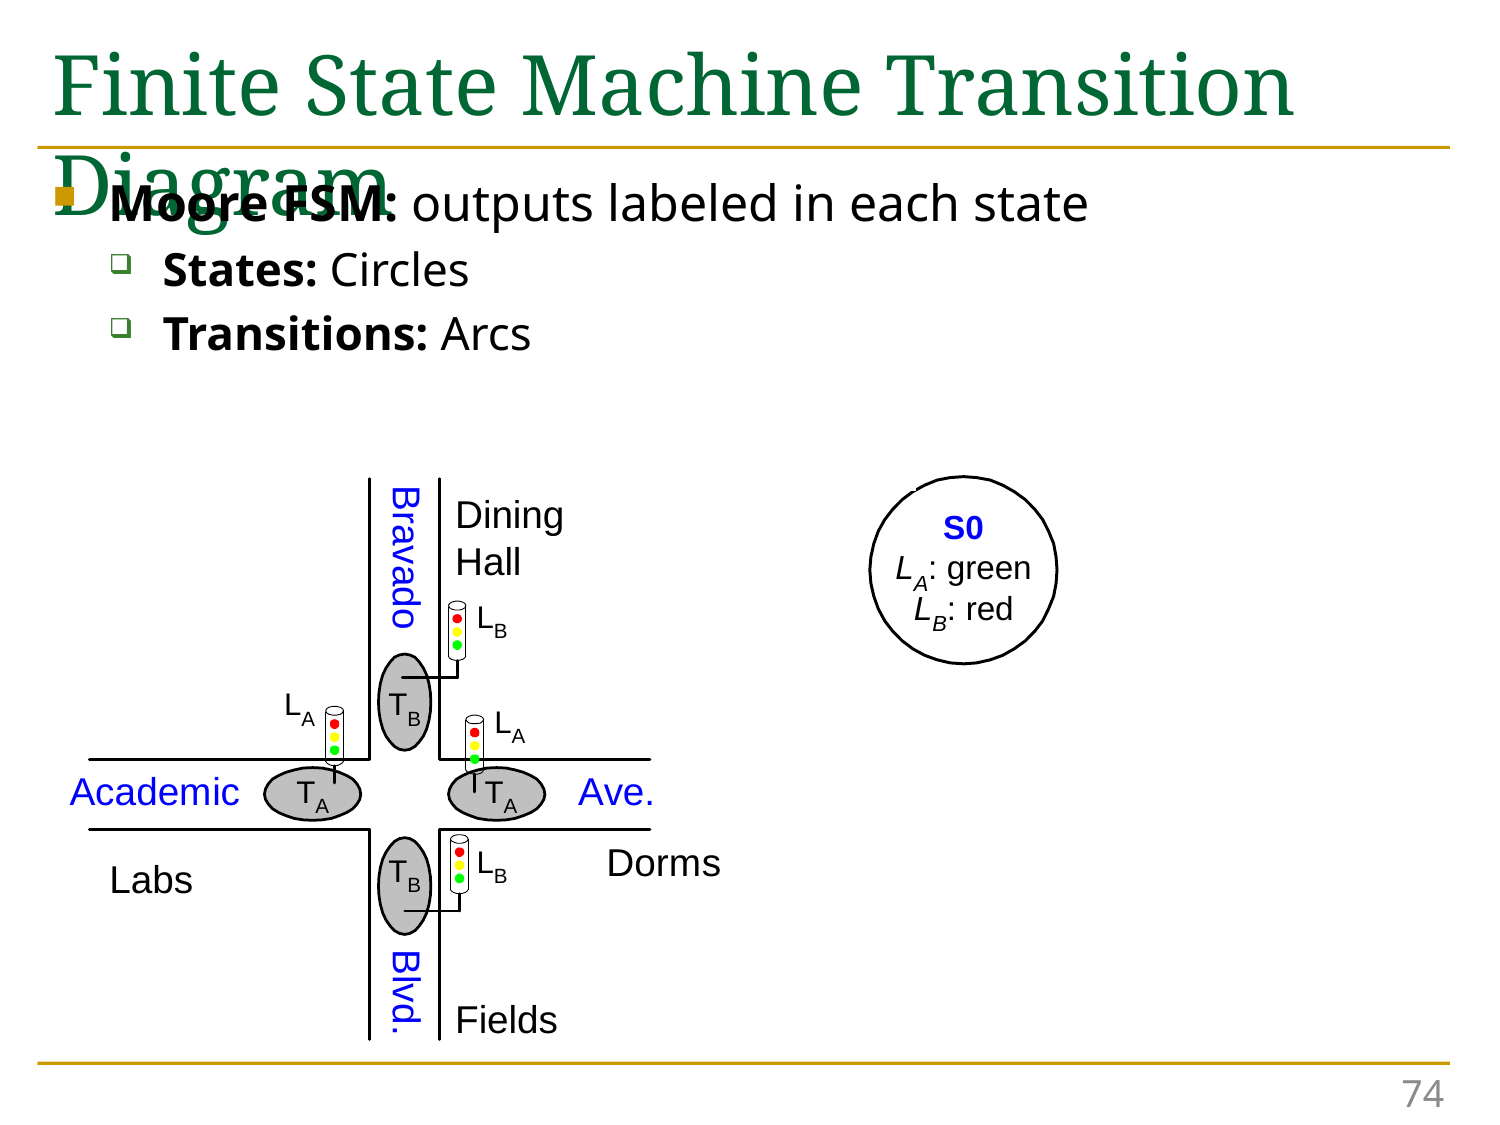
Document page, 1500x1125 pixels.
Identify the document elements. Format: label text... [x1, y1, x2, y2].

title Finite State Machine Transition Diagram [37, 24, 1450, 163]
slide_number 74 [1121, 1066, 1460, 1125]
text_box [762, 408, 1419, 1063]
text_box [49, 465, 750, 1063]
list Moore FSM: outputs labeled in each state States: Circles Transitions: Arcs [37, 163, 1450, 1016]
